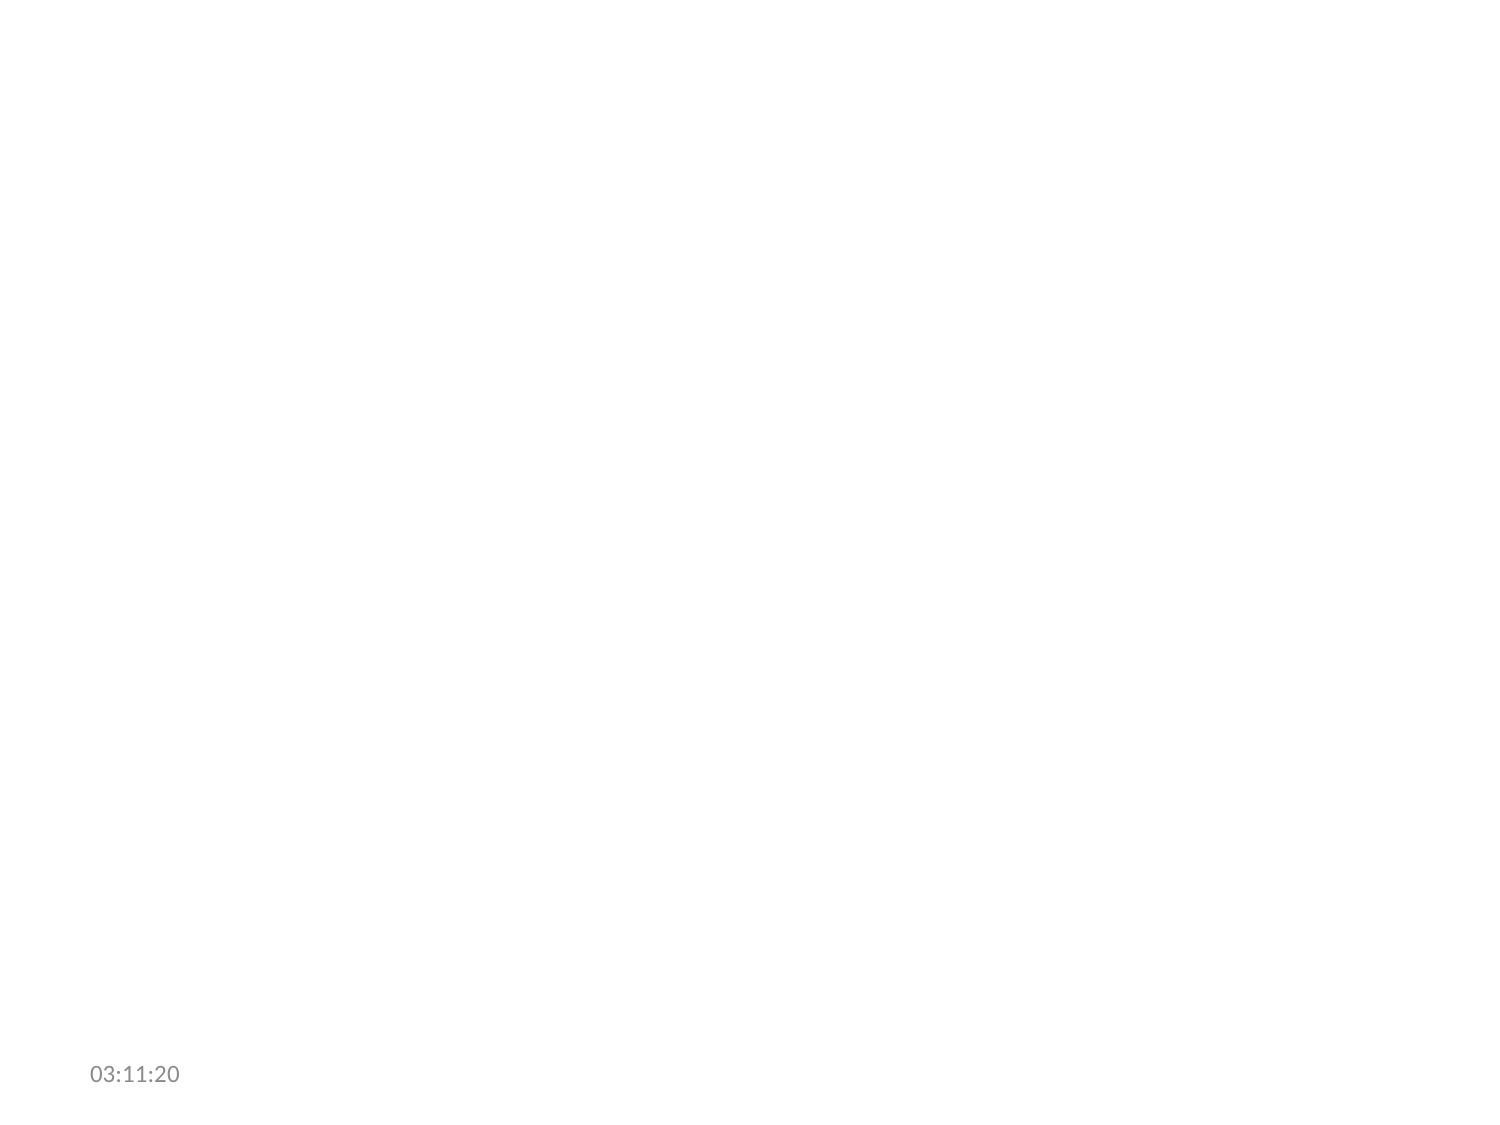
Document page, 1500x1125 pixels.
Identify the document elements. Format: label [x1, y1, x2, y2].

slide_number [75, 1042, 425, 1103]
